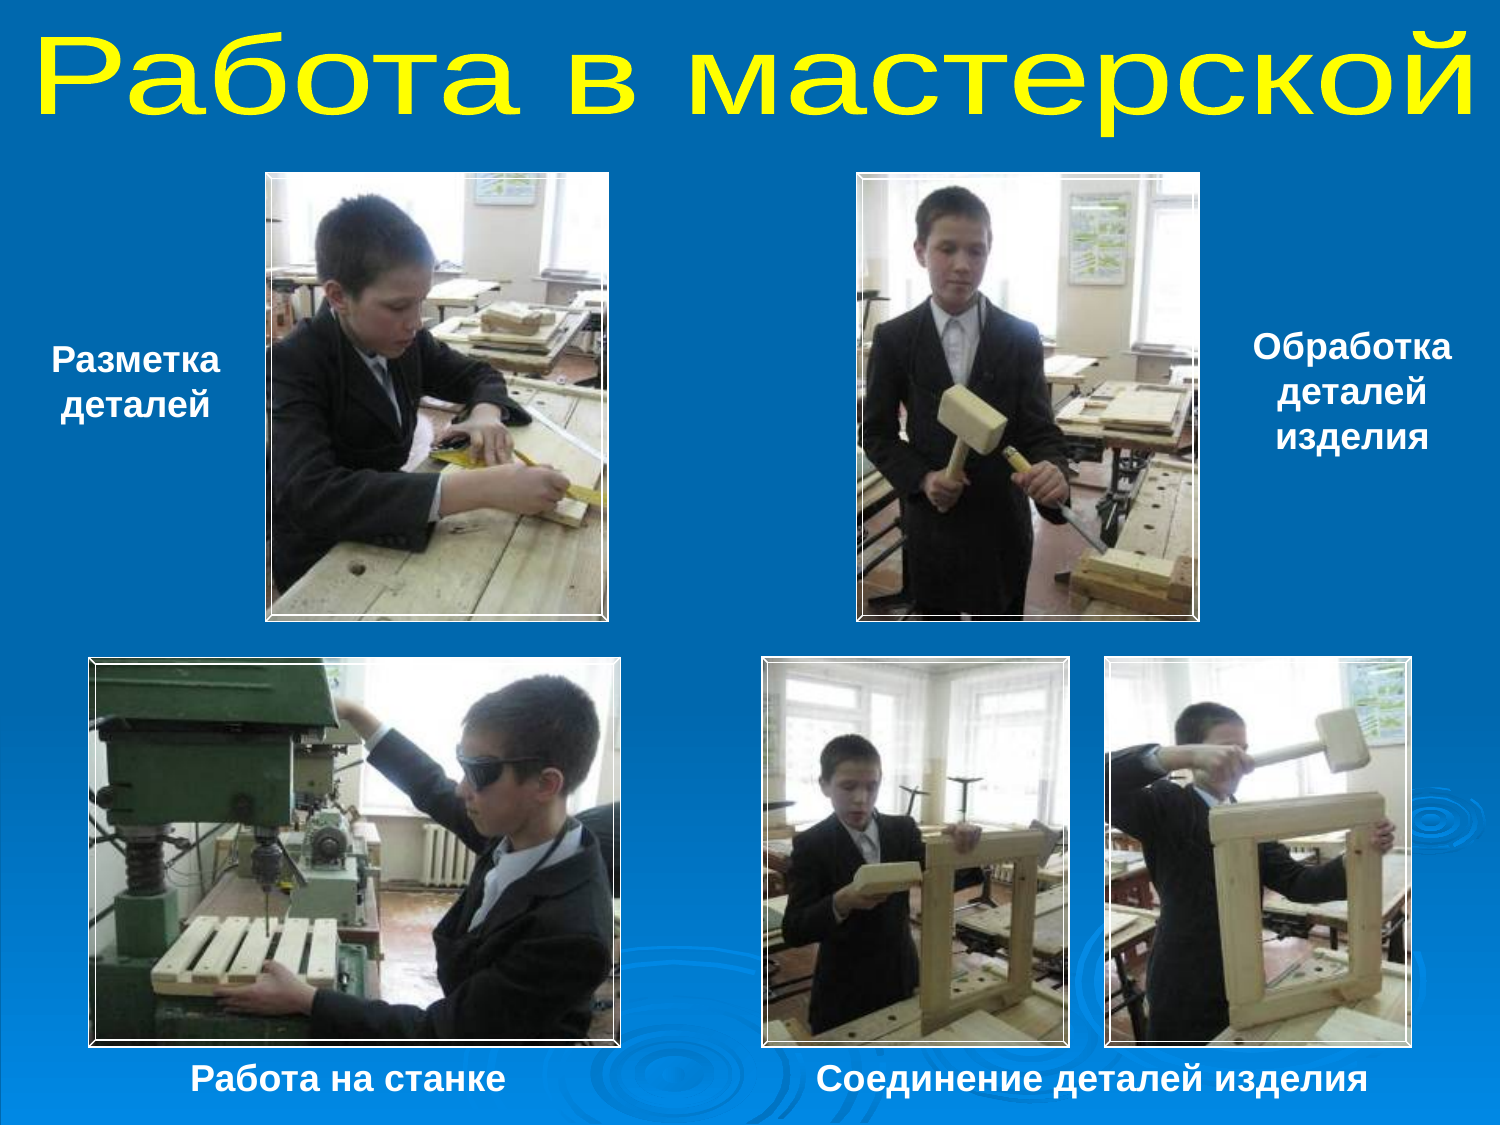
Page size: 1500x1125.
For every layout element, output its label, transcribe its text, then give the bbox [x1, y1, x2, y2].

text_box Соединение деталей изделия [773, 1046, 1412, 1107]
text_box Разметка деталей [17, 327, 254, 432]
text_box Работа на станке [135, 1047, 561, 1107]
text_box [761, 657, 1070, 1047]
text_box Обработка деталей изделия [1210, 314, 1495, 464]
text_box [265, 172, 609, 622]
text_box [856, 172, 1199, 622]
text_box [88, 657, 621, 1047]
text_box [1104, 657, 1412, 1047]
